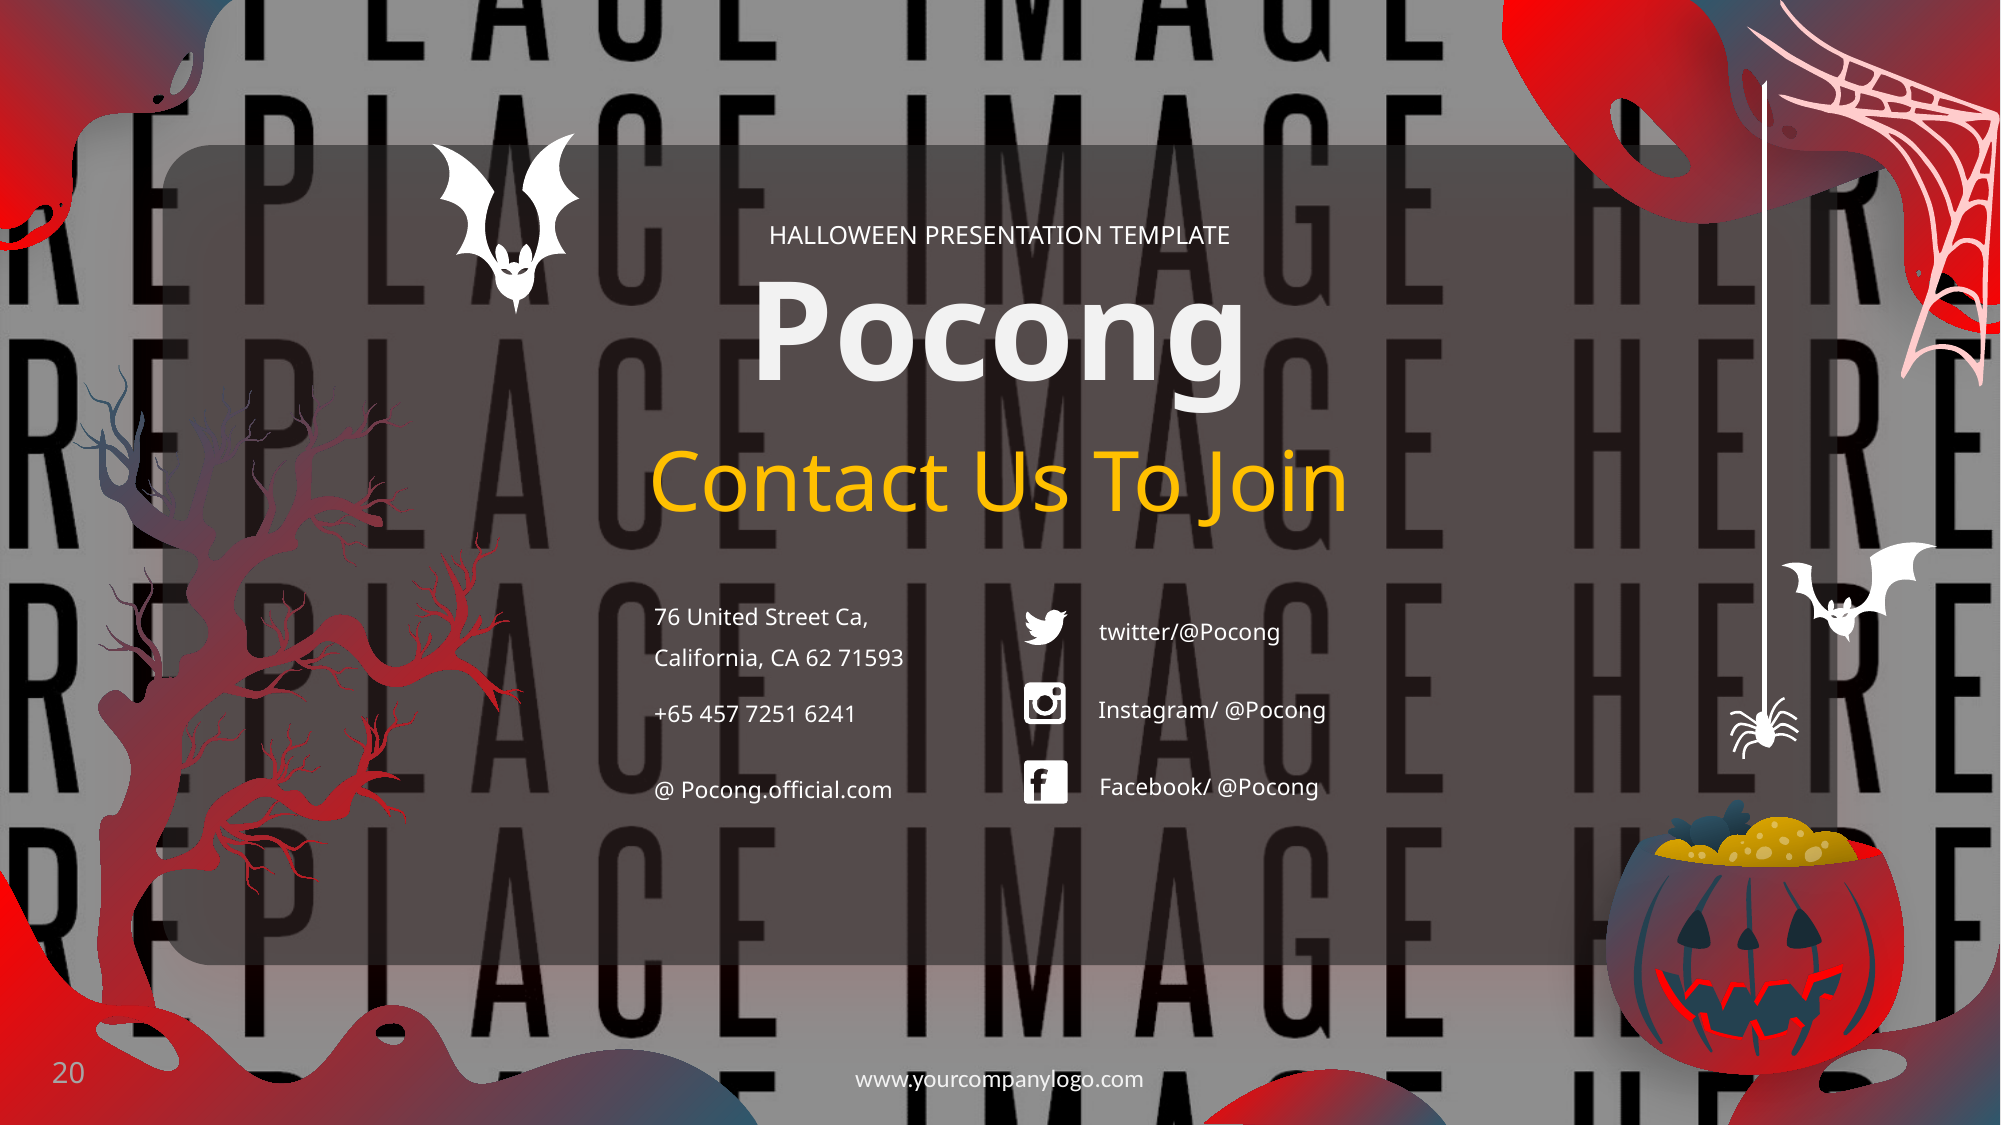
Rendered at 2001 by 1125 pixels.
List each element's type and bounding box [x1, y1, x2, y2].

text_box [1605, 796, 1905, 1075]
picture [0, 0, 2000, 1125]
